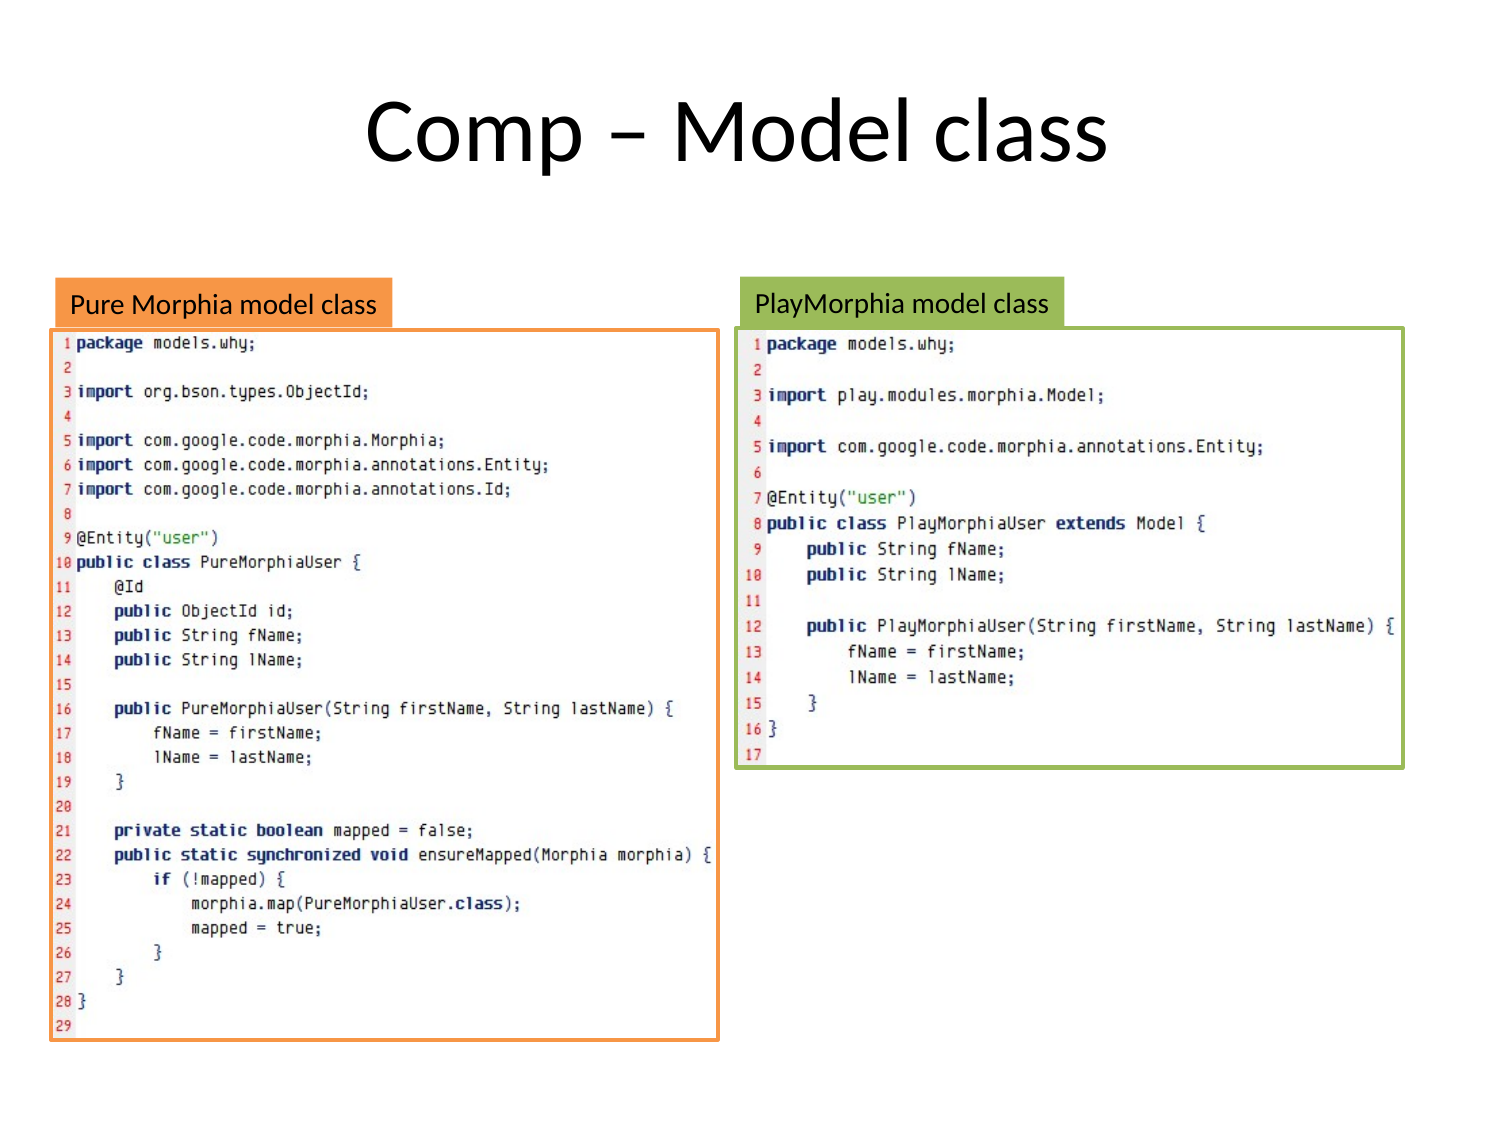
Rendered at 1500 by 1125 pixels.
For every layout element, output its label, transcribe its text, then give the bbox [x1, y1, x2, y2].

text_box Pure Morphia model class [55, 277, 393, 328]
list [52, 331, 716, 1038]
title Comp – Model class [63, 30, 1414, 219]
text_box PlayMorphia model class [740, 276, 1065, 327]
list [737, 330, 1401, 766]
